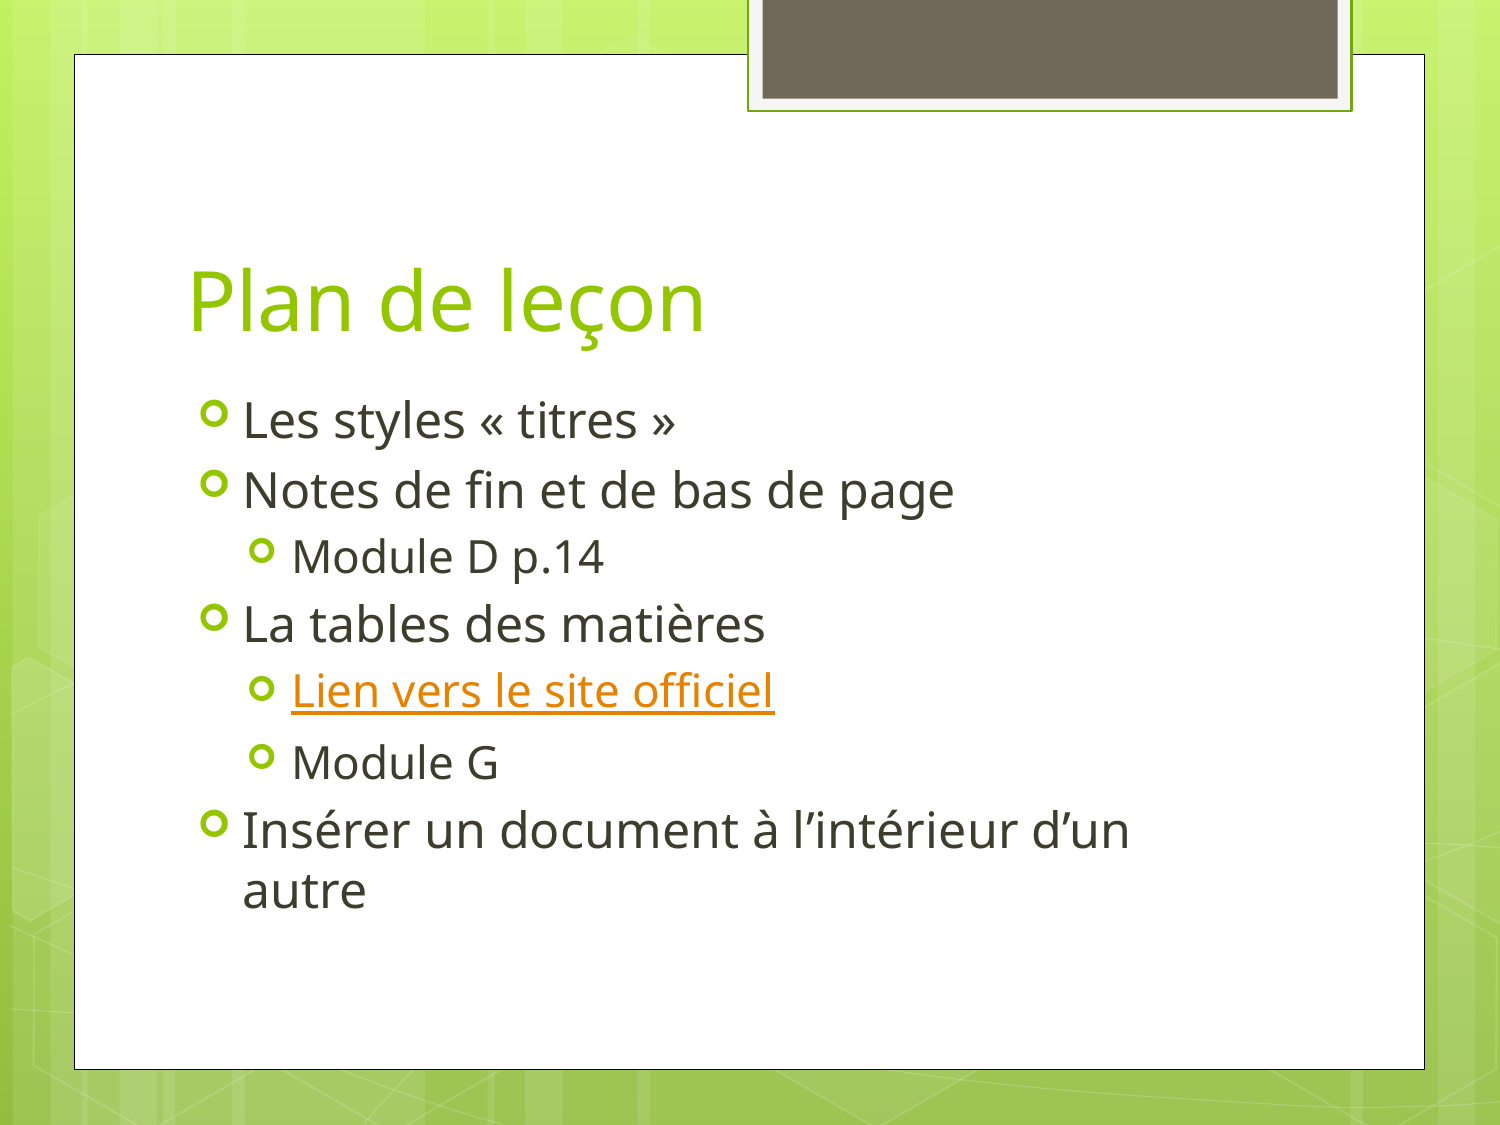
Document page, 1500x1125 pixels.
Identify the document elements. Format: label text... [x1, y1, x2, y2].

list Les styles « titres » Notes de fin et de bas de page Module D p.14 La tables des matières Lien vers le site officiel Module G Insérer un document à l’intérieur d’un autre [171, 381, 1283, 957]
title Plan de leçon [171, 168, 1324, 357]
